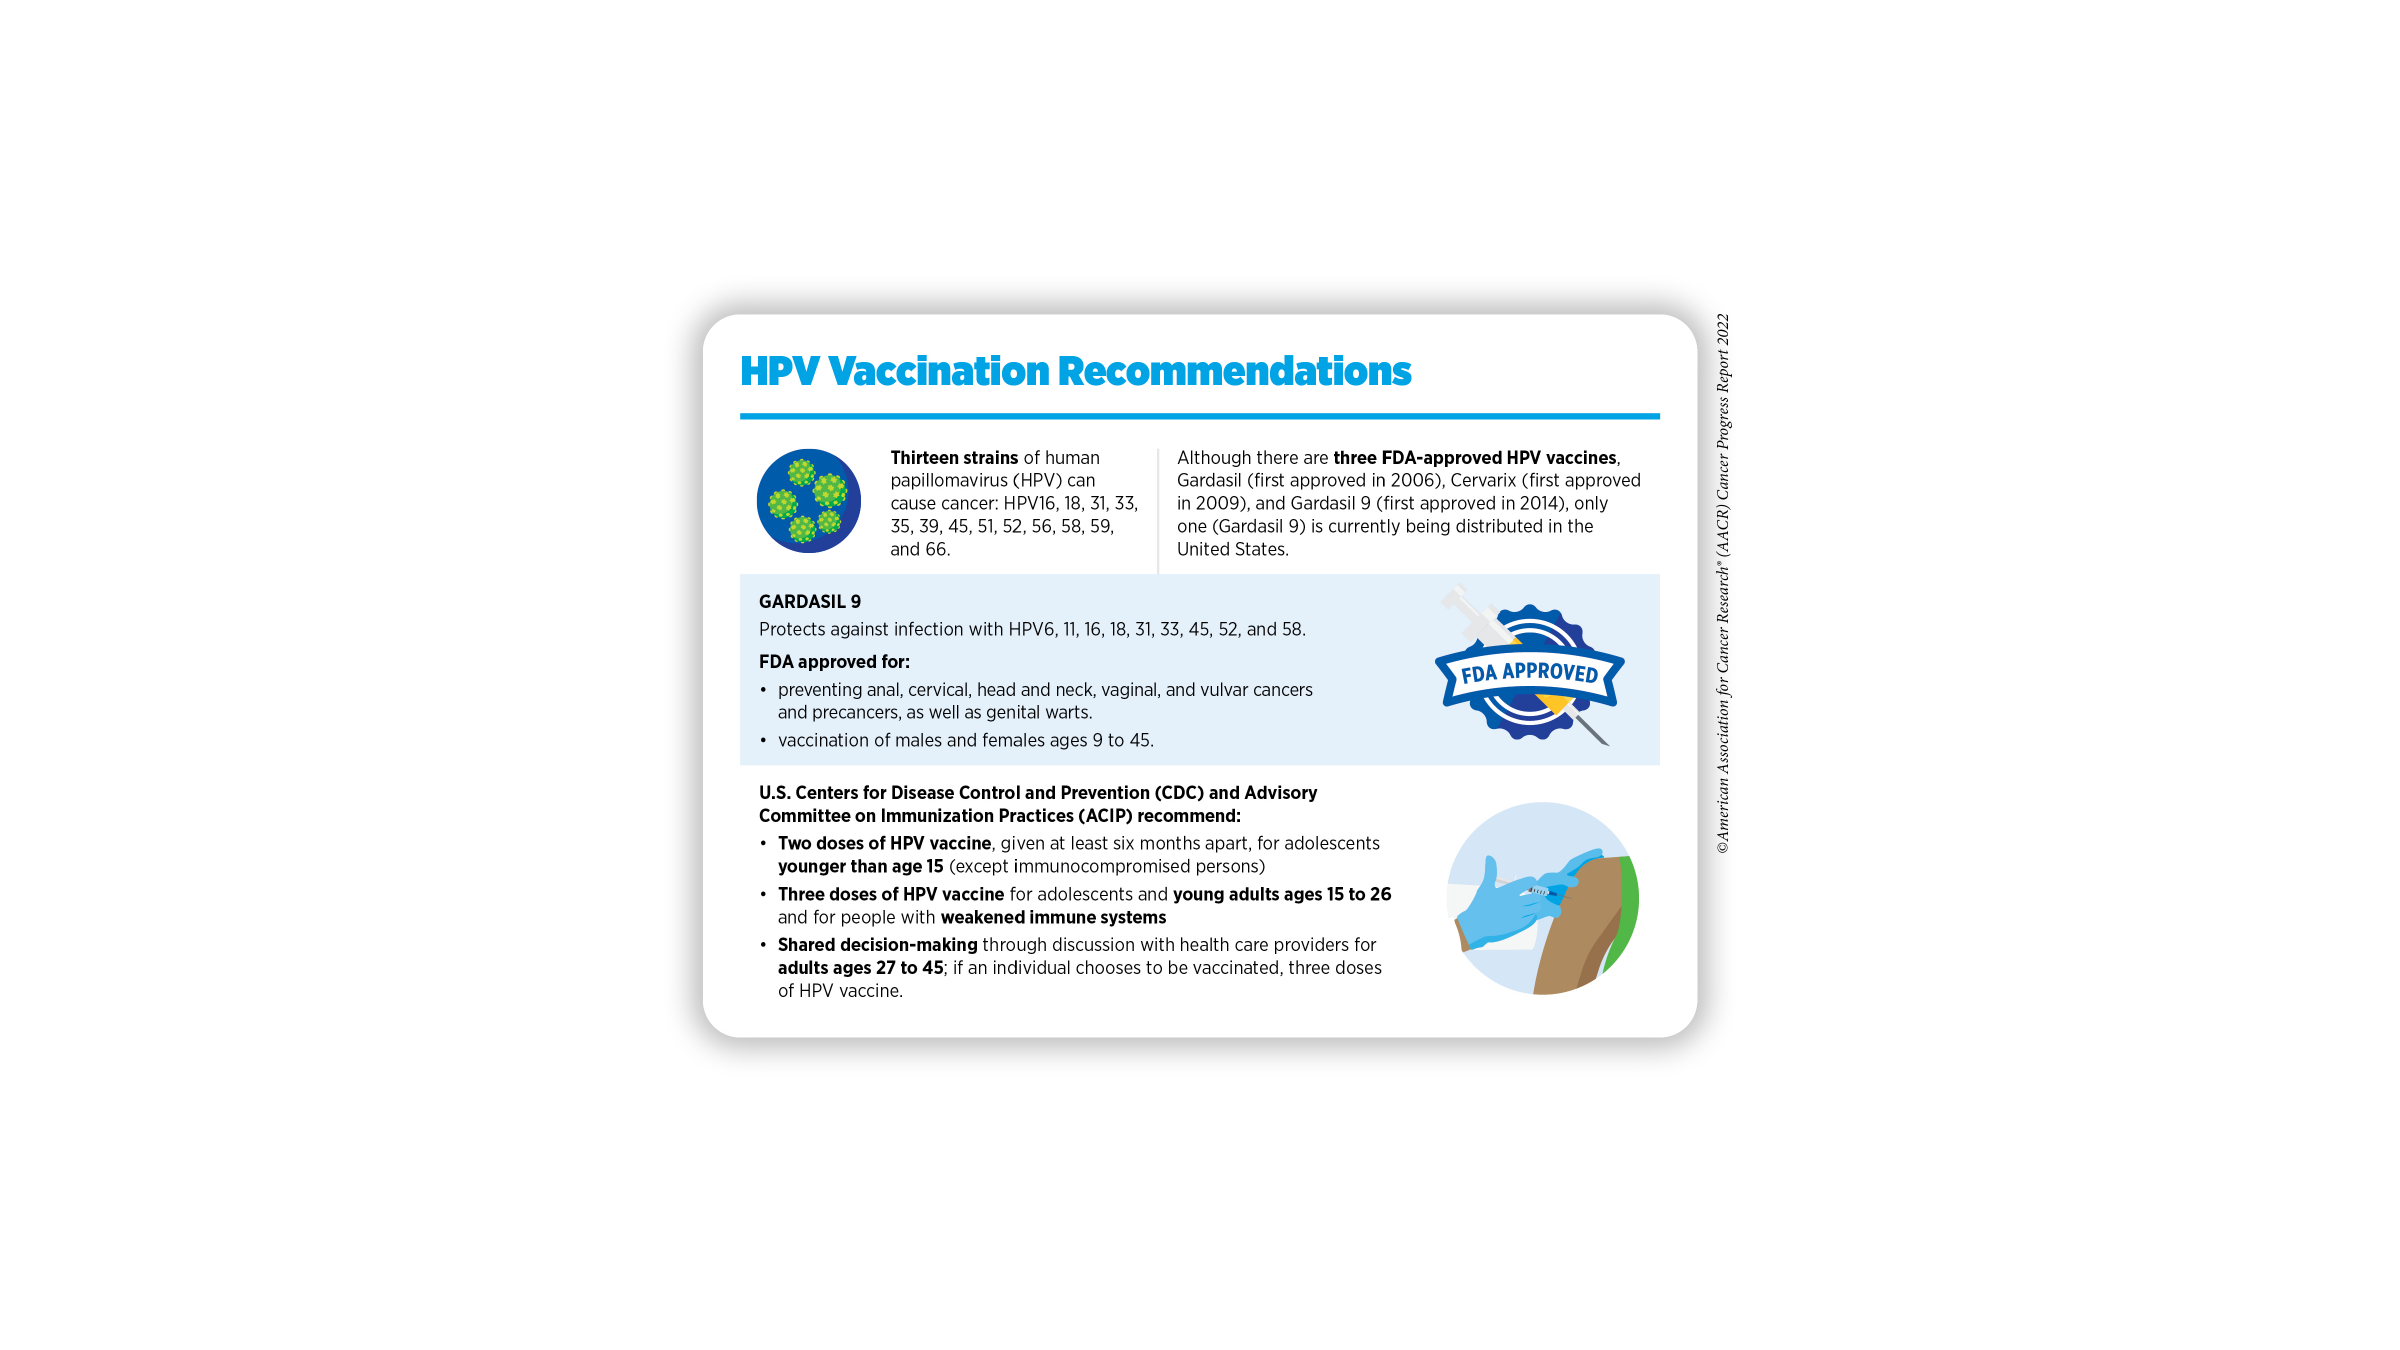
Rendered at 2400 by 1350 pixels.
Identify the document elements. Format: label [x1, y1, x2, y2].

picture [646, 258, 1754, 1092]
